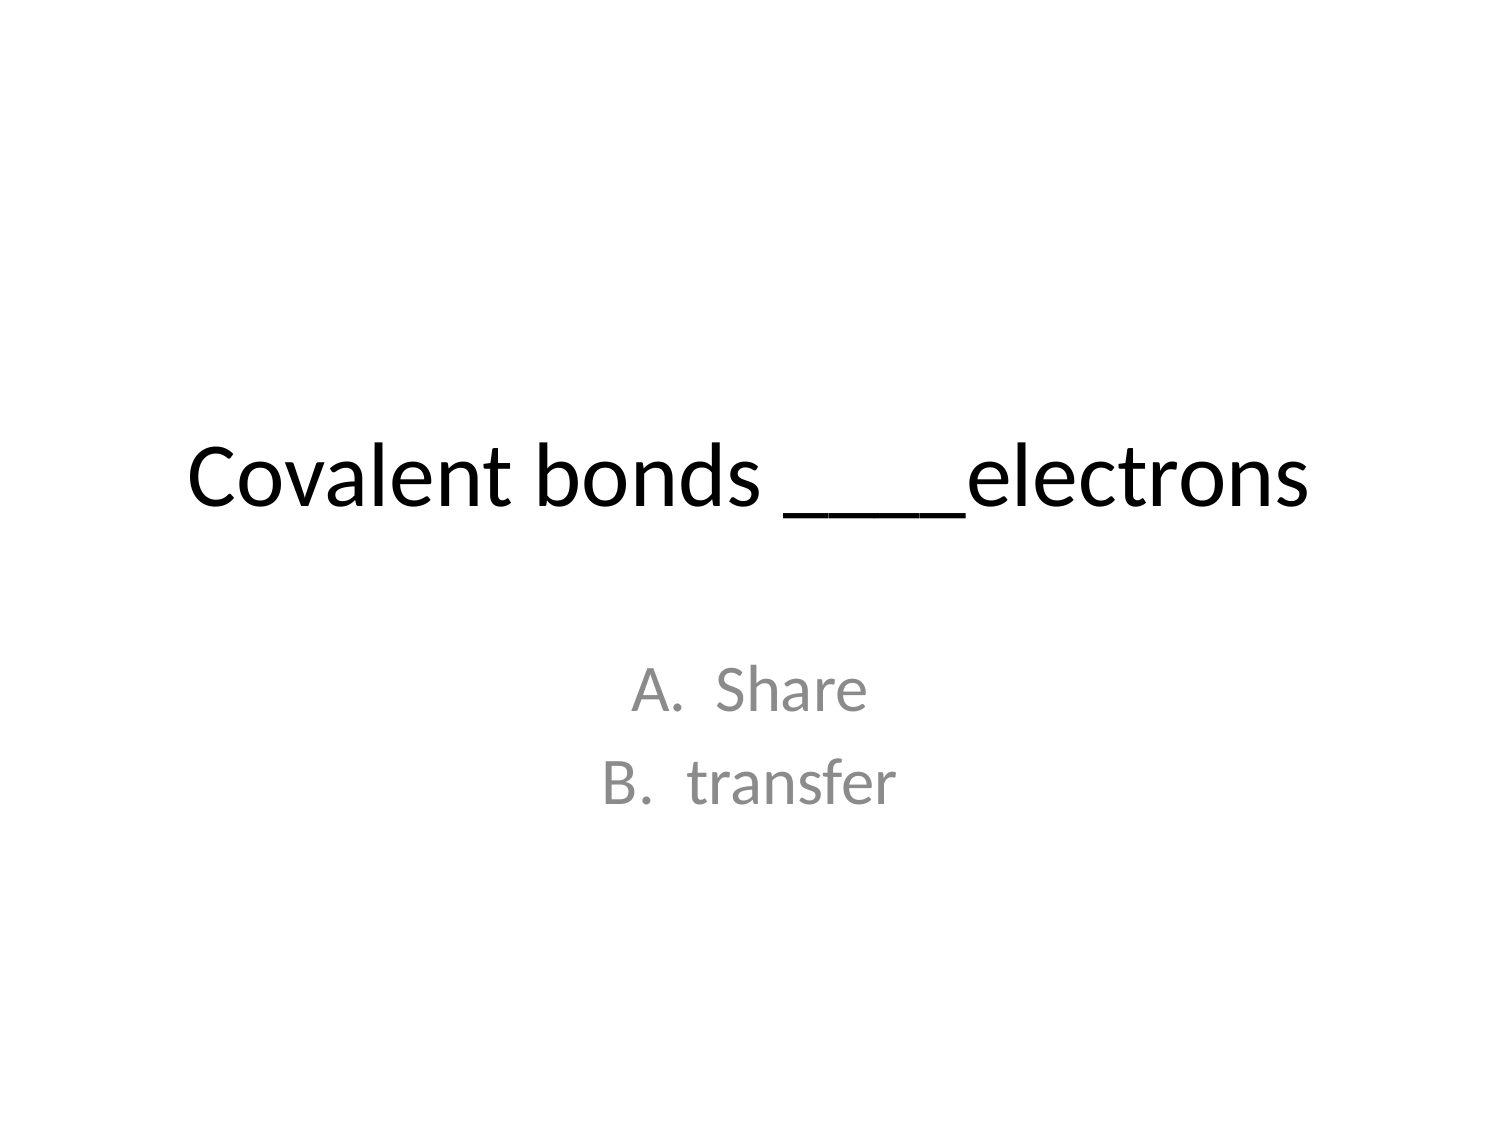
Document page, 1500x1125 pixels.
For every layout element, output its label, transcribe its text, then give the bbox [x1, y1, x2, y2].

title Covalent bonds ____electrons [112, 349, 1388, 591]
subtitle Share transfer [225, 637, 1275, 925]
